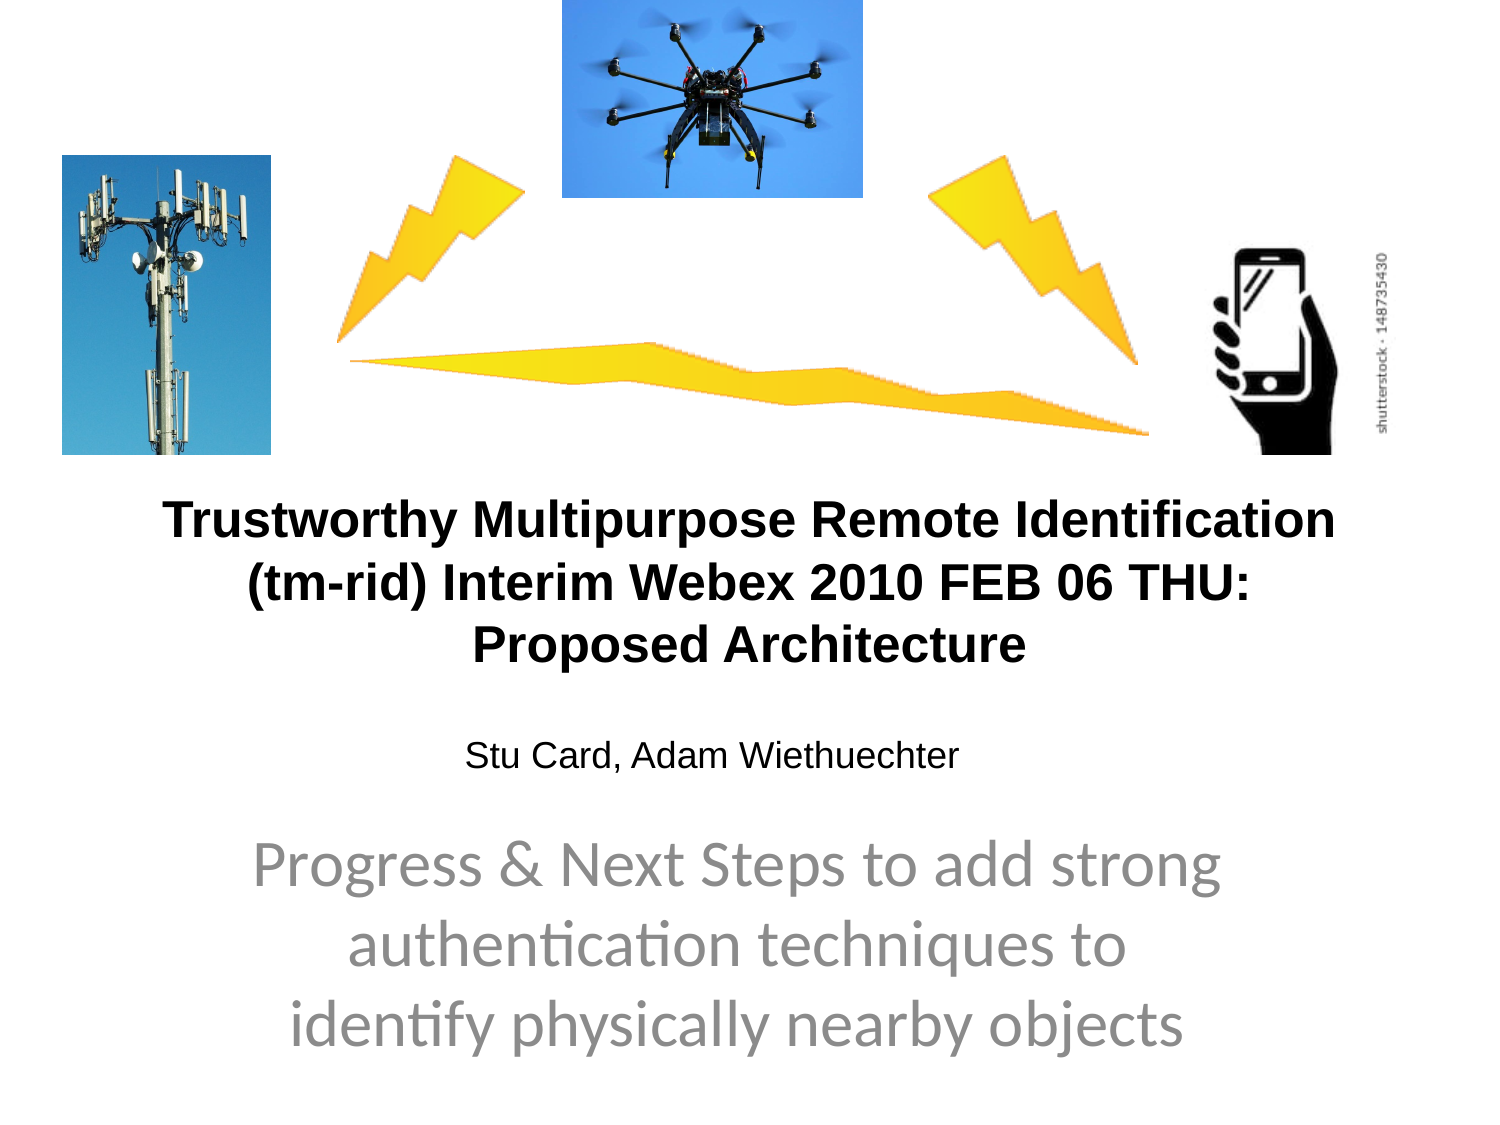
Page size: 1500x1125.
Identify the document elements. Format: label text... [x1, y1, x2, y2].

picture [562, 0, 863, 199]
picture [1180, 229, 1396, 455]
text_box Trustworthy Multipurpose Remote Identification (tm-rid) Interim Webex 2010 FEB 06 THU: Proposed Architecture [112, 458, 1388, 700]
text_box Stu Card, Adam Wiethuechter [449, 723, 975, 784]
picture [337, 154, 1150, 437]
picture [62, 154, 271, 455]
text_box Progress & Next Steps to add strong authentication techniques to identify physically nearby objects [225, 812, 1250, 1100]
